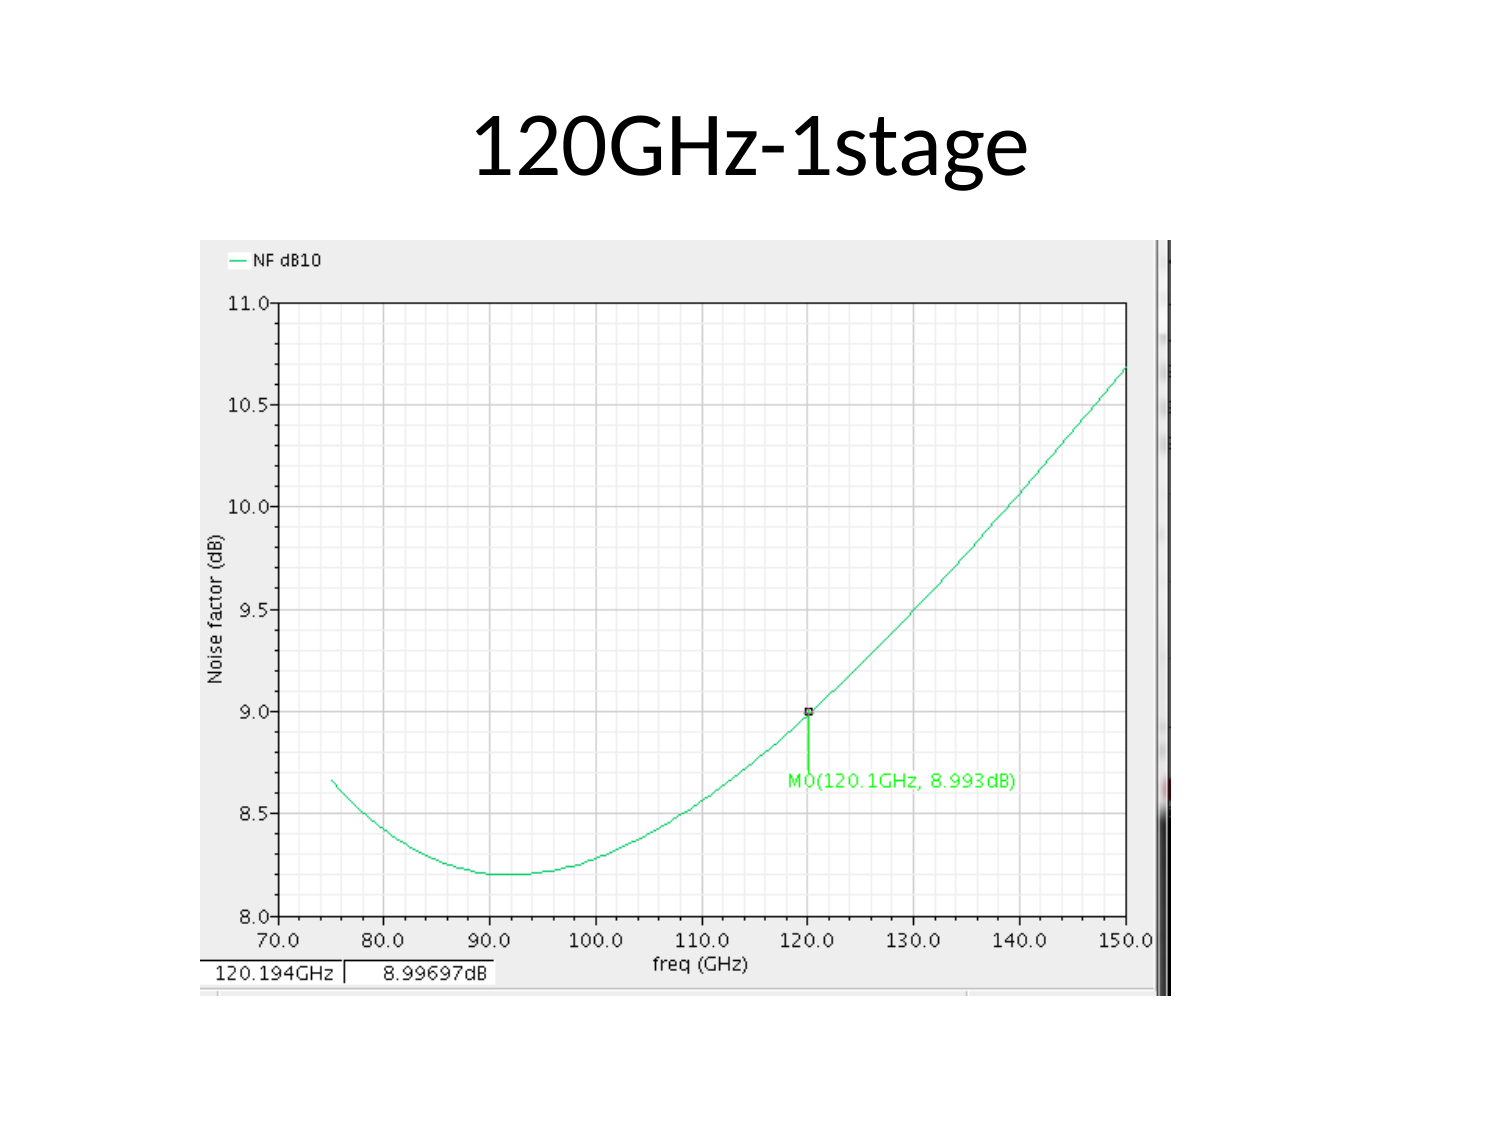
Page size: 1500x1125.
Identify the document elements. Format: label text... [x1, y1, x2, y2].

title 120GHz-1stage [75, 45, 1425, 233]
picture [199, 240, 1171, 996]
